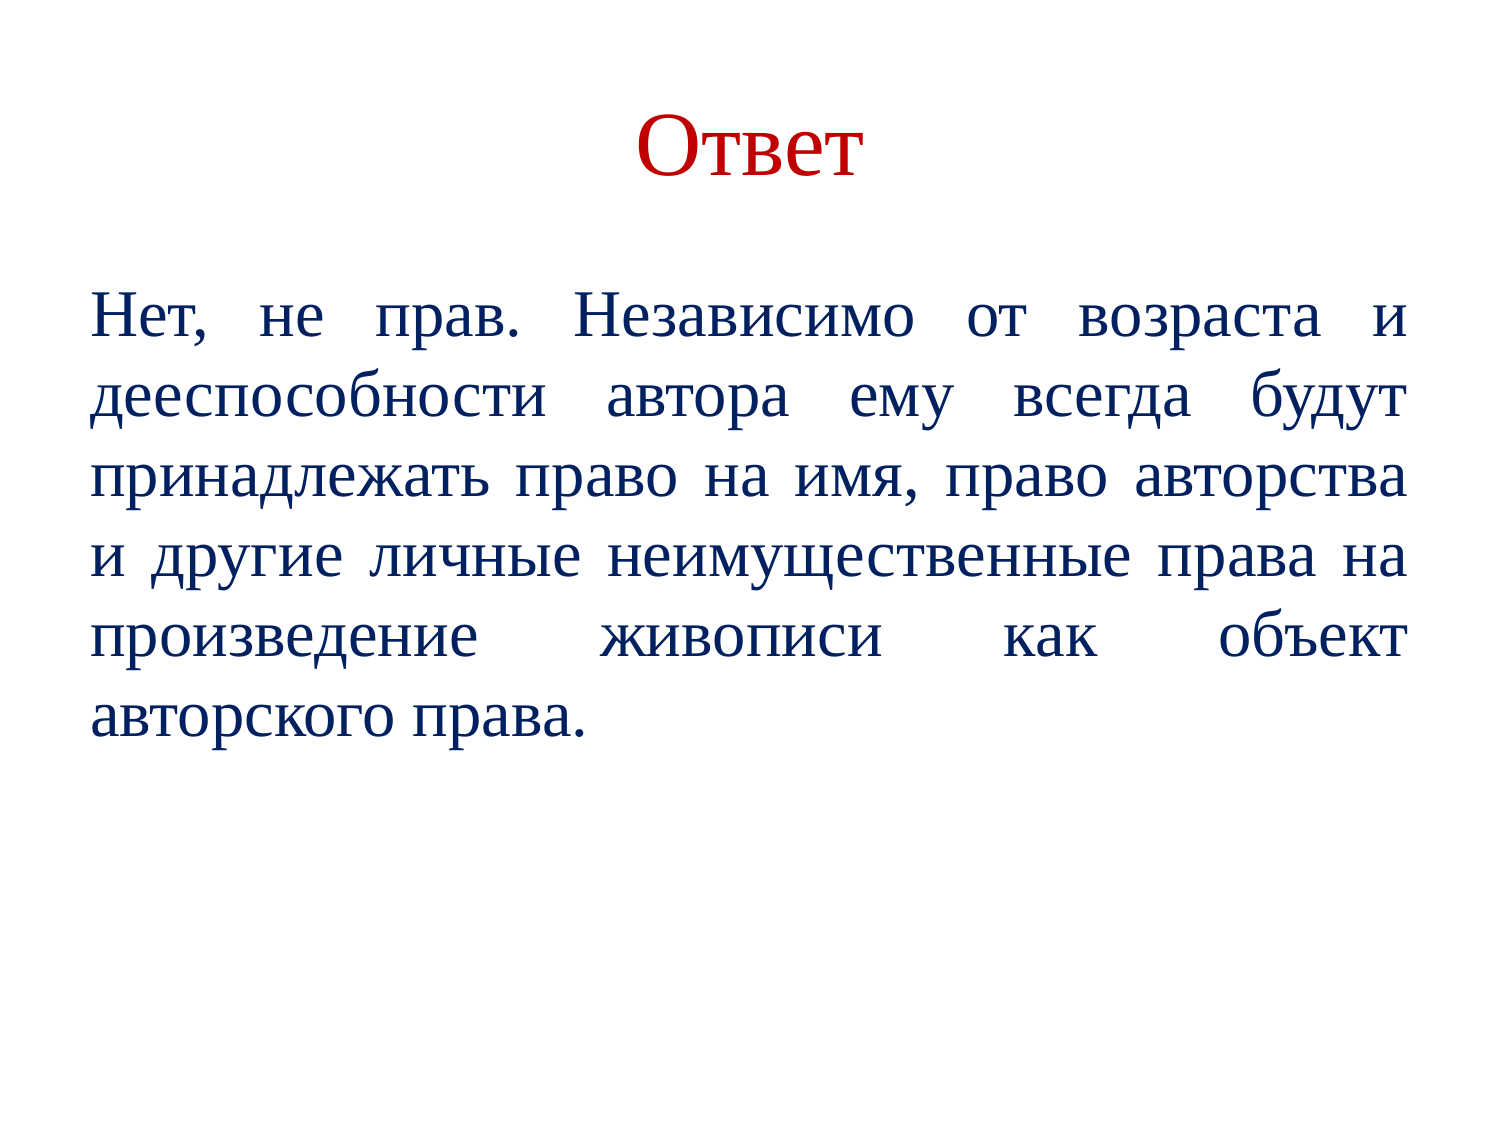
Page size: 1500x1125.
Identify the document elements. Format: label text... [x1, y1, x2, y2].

title Ответ [75, 45, 1425, 233]
list Нет, не прав. Независимо от возраста и дееспособности автора ему всегда будут принадлежать право на имя, право авторства и другие личные неимущественные права на произведение живописи как объект авторского права. [75, 262, 1425, 1005]
